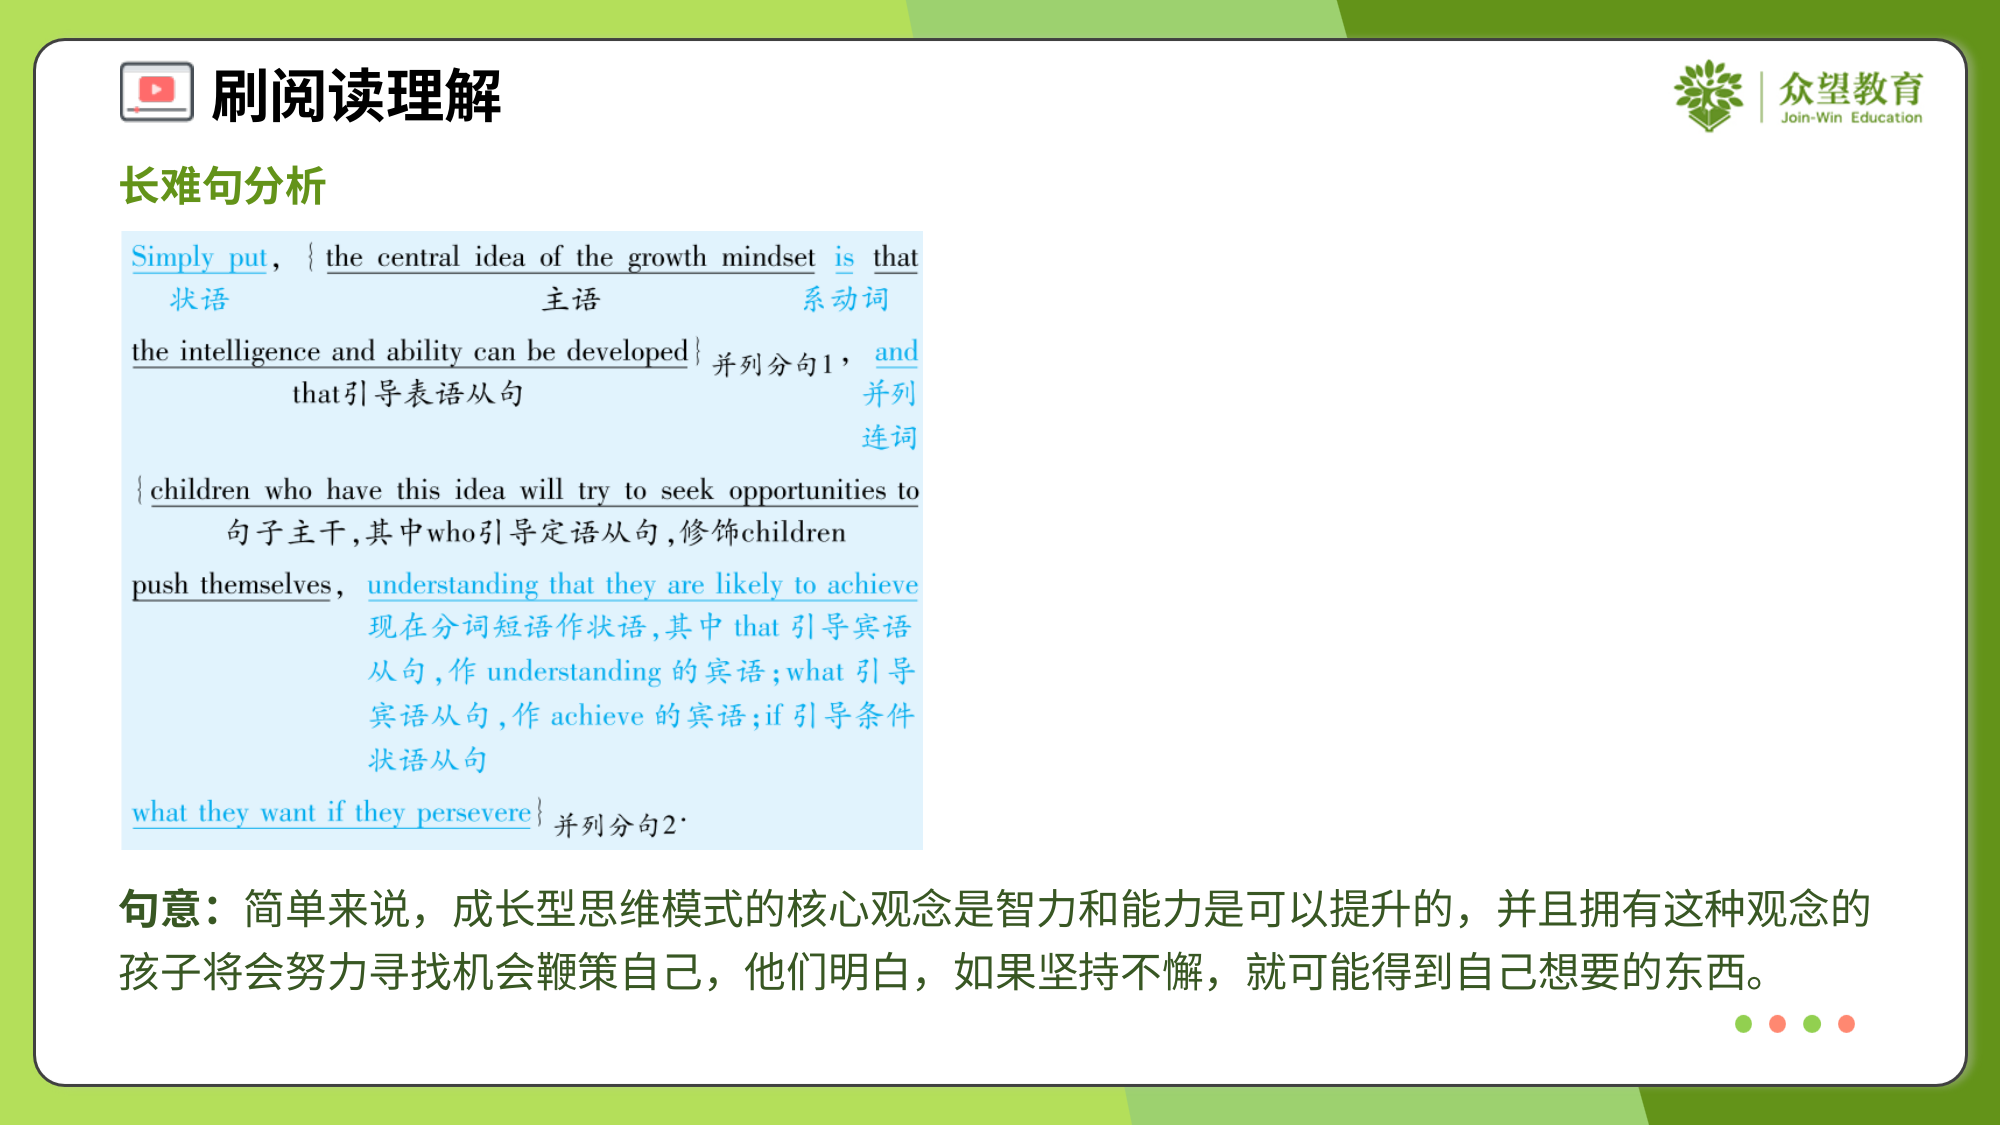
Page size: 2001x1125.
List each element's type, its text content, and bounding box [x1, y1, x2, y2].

text_box 长难句分析 [118, 147, 1883, 211]
text_box 句意：简单来说，成长型思维模式的核心观念是智力和能力是可以提升的，并且拥有这种观念的孩子将会努力寻找机会鞭策自己，他们明白，如果坚持不懈，就可能得到自己想要的东西。 [118, 870, 1883, 996]
picture [0, 0, 2000, 1125]
